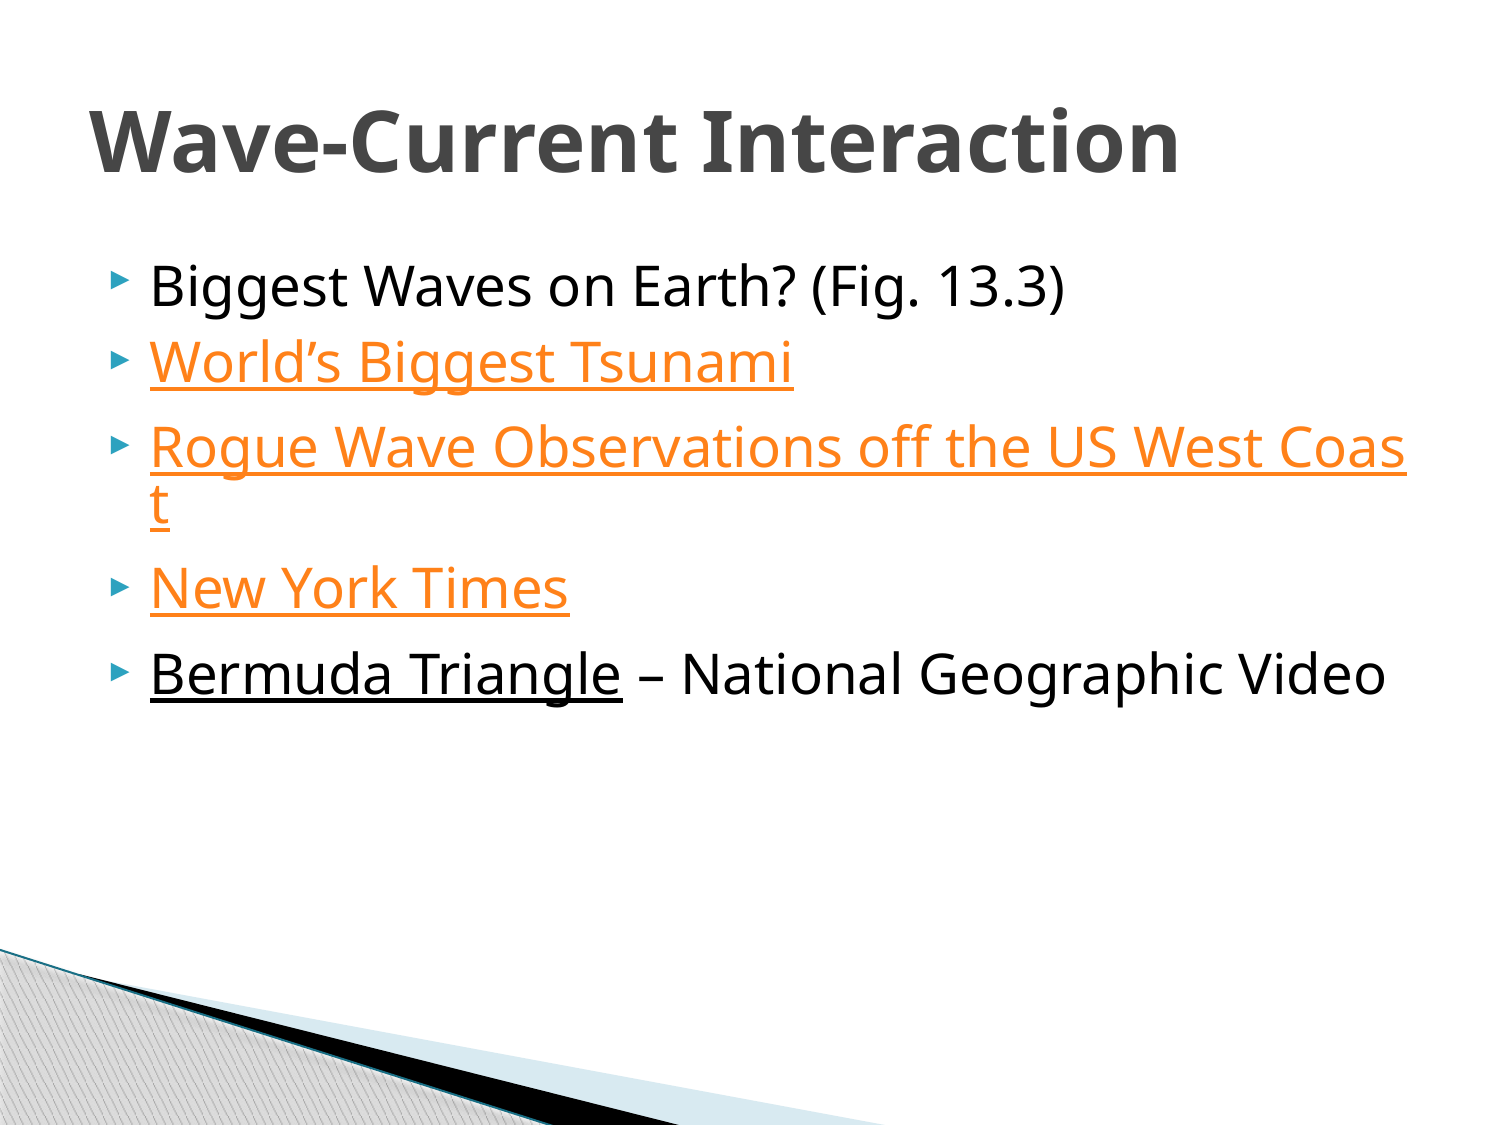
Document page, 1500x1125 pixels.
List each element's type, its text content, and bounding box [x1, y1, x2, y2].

title Wave-Current Interaction [75, 45, 1425, 233]
list Biggest Waves on Earth? (Fig. 13.3) World’s Biggest Tsunami Rogue Wave Observations off the US West Coast New York Times Bermuda Triangle – National Geographic Video [75, 243, 1425, 986]
